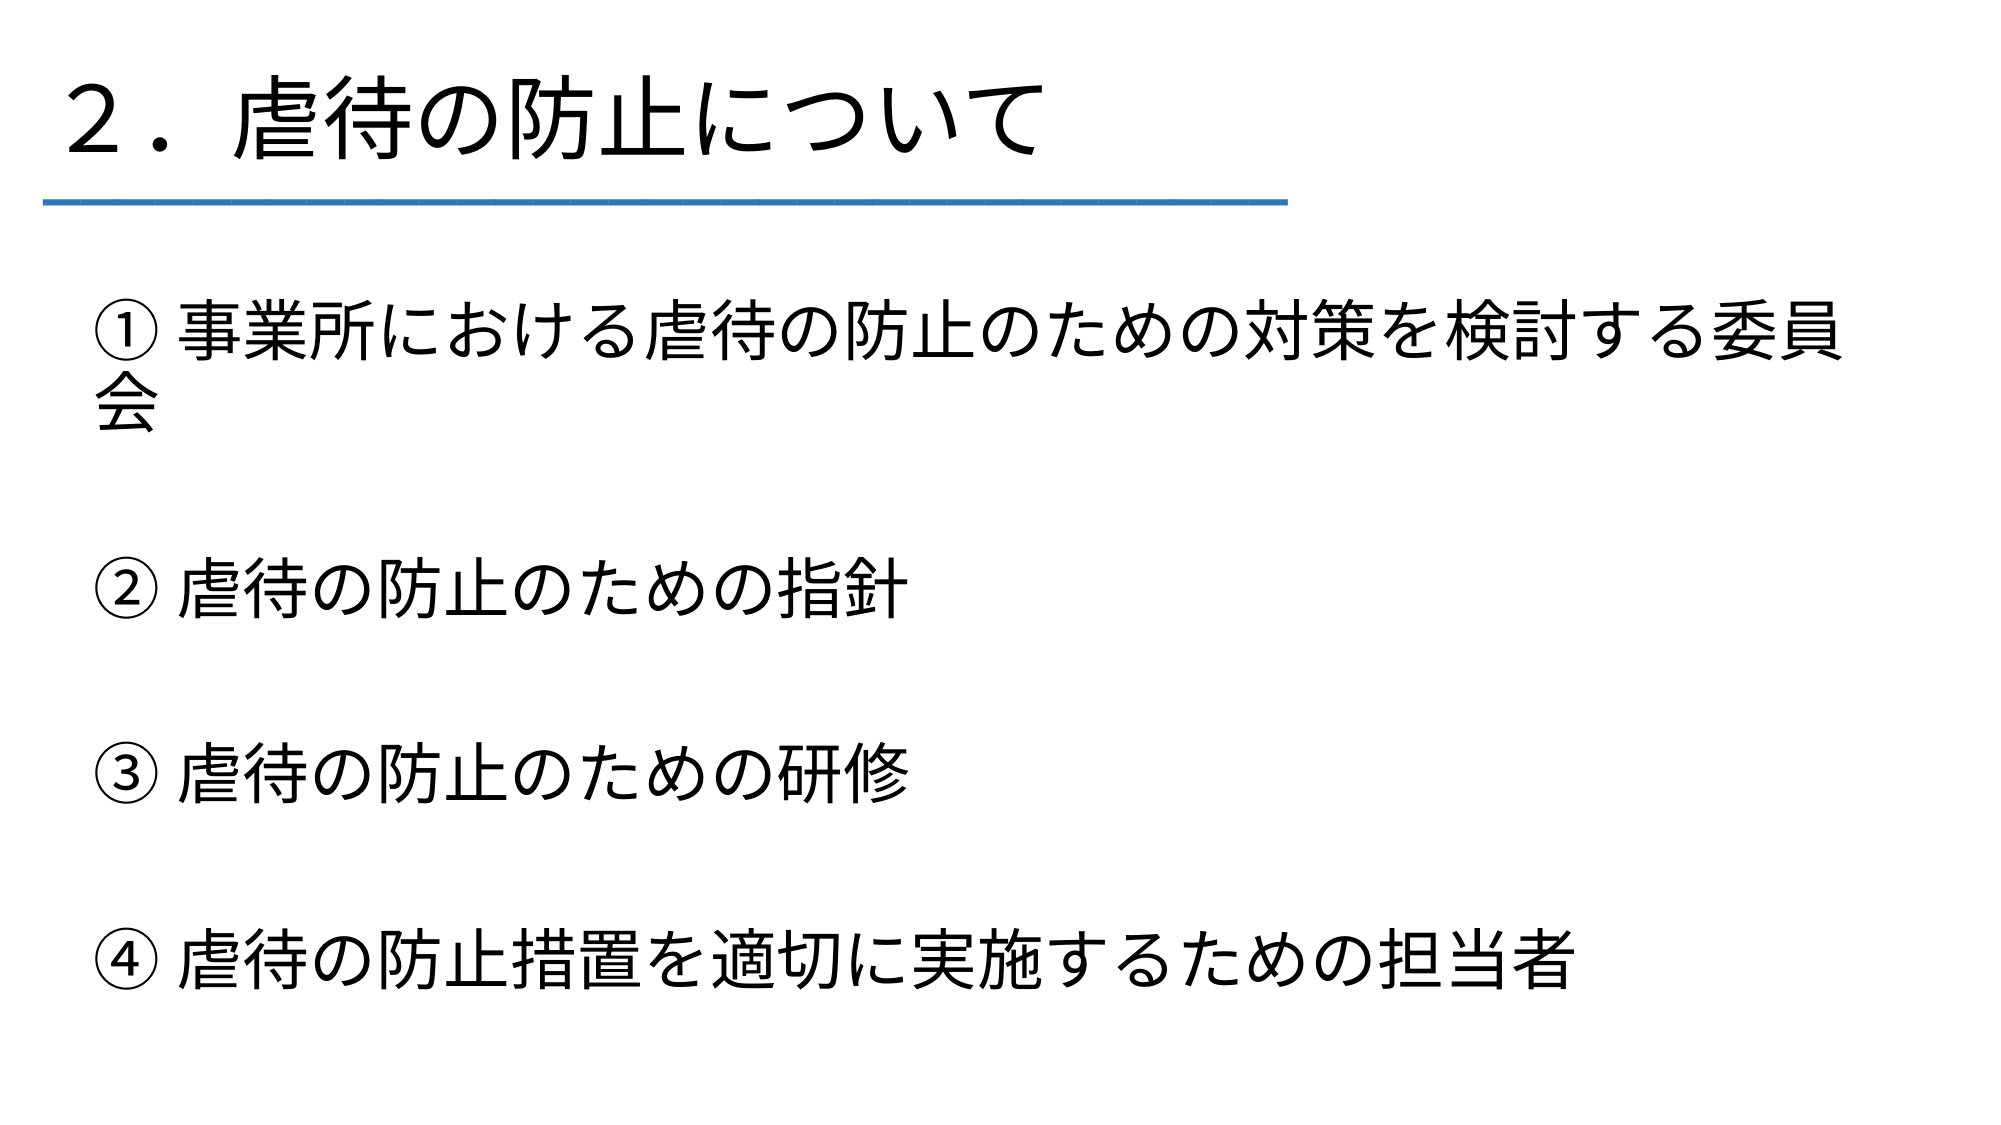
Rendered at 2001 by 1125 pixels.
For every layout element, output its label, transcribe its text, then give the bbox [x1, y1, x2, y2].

text_box _________________________________ [28, 88, 1566, 236]
subtitle ①事業所における虐待の防止のための対策を検討する委員会 ②虐待の防止のための指針 ③虐待の防止のための研修 ④虐待の防止措置を適切に実施するための担当者 [78, 290, 1921, 955]
title ２．虐待の防止について [28, 36, 1073, 88]
